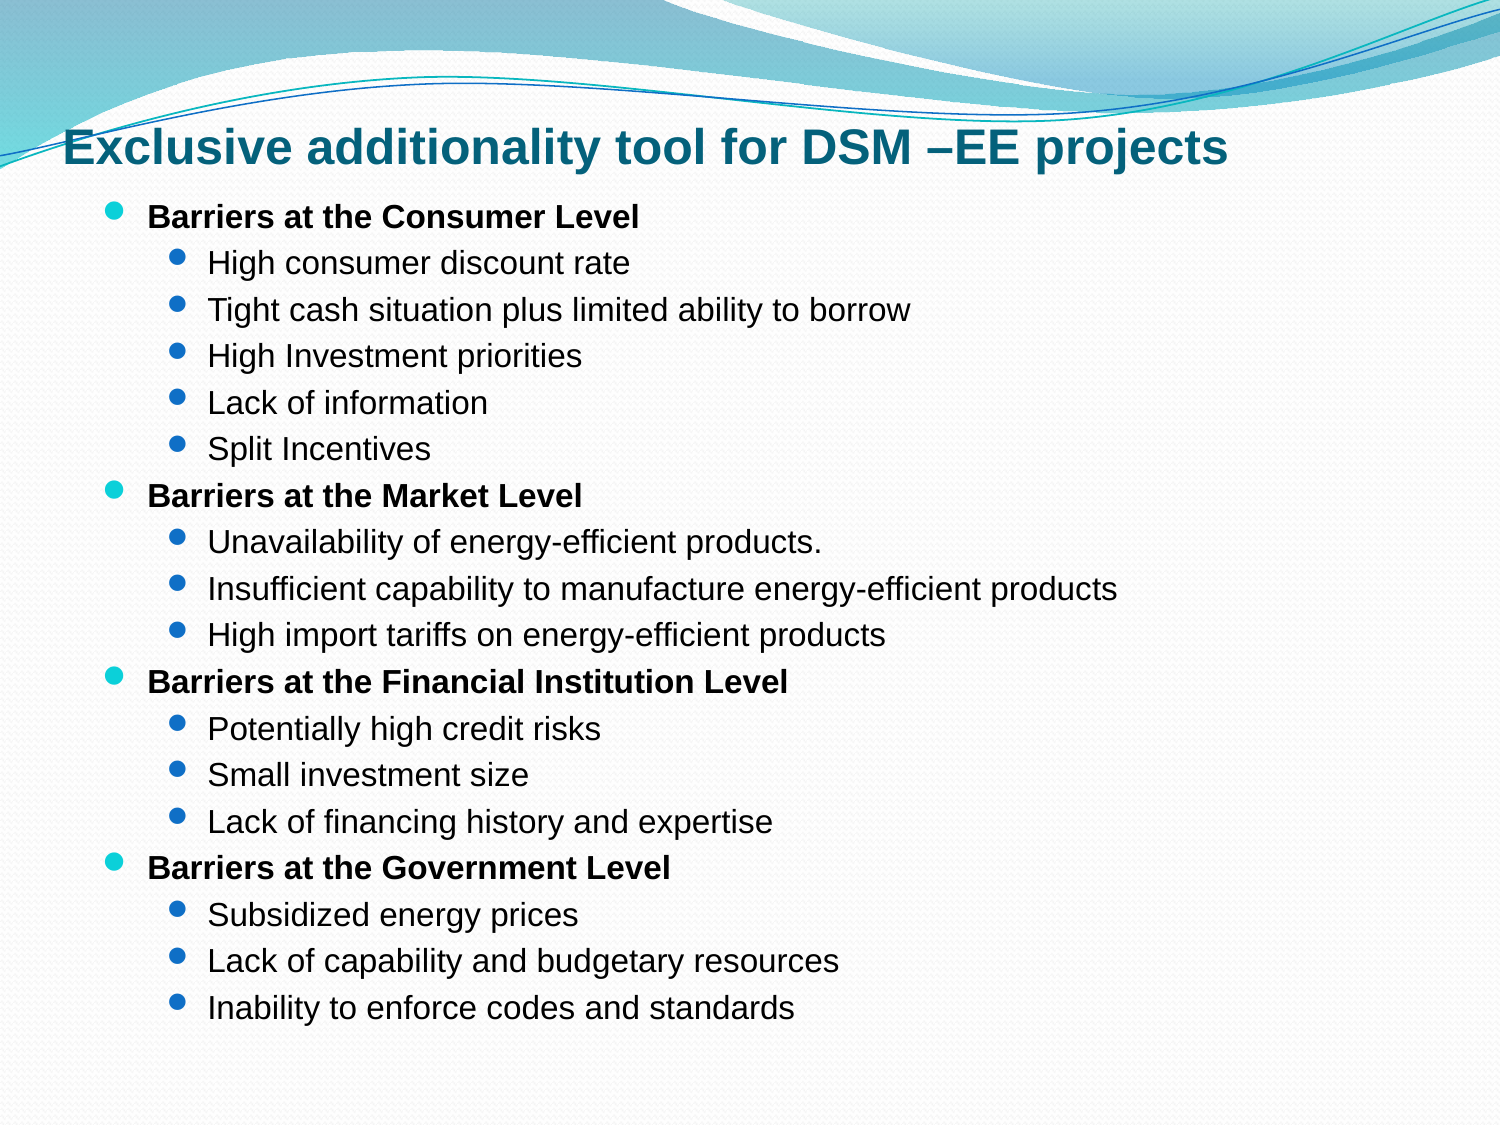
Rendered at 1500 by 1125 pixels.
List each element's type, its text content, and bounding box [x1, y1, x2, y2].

title Exclusive additionality tool for DSM –EE projects [62, 87, 1413, 175]
list Barriers at the Consumer Level High consumer discount rate Tight cash situation plus limited ability to borrow High Investment priorities Lack of information Split Incentives Barriers at the Market Level Unavailability of energy-efficient products. Insufficient capability to manufacture energy-efficient products High import tariffs on energy-efficient products Barriers at the Financial Institution Level Potentially high credit risks Small investment size Lack of financing history and expertise Barriers at the Government Level Subsidized energy prices Lack of capability and budgetary resources Inability to enforce codes and standards [87, 187, 1463, 1063]
